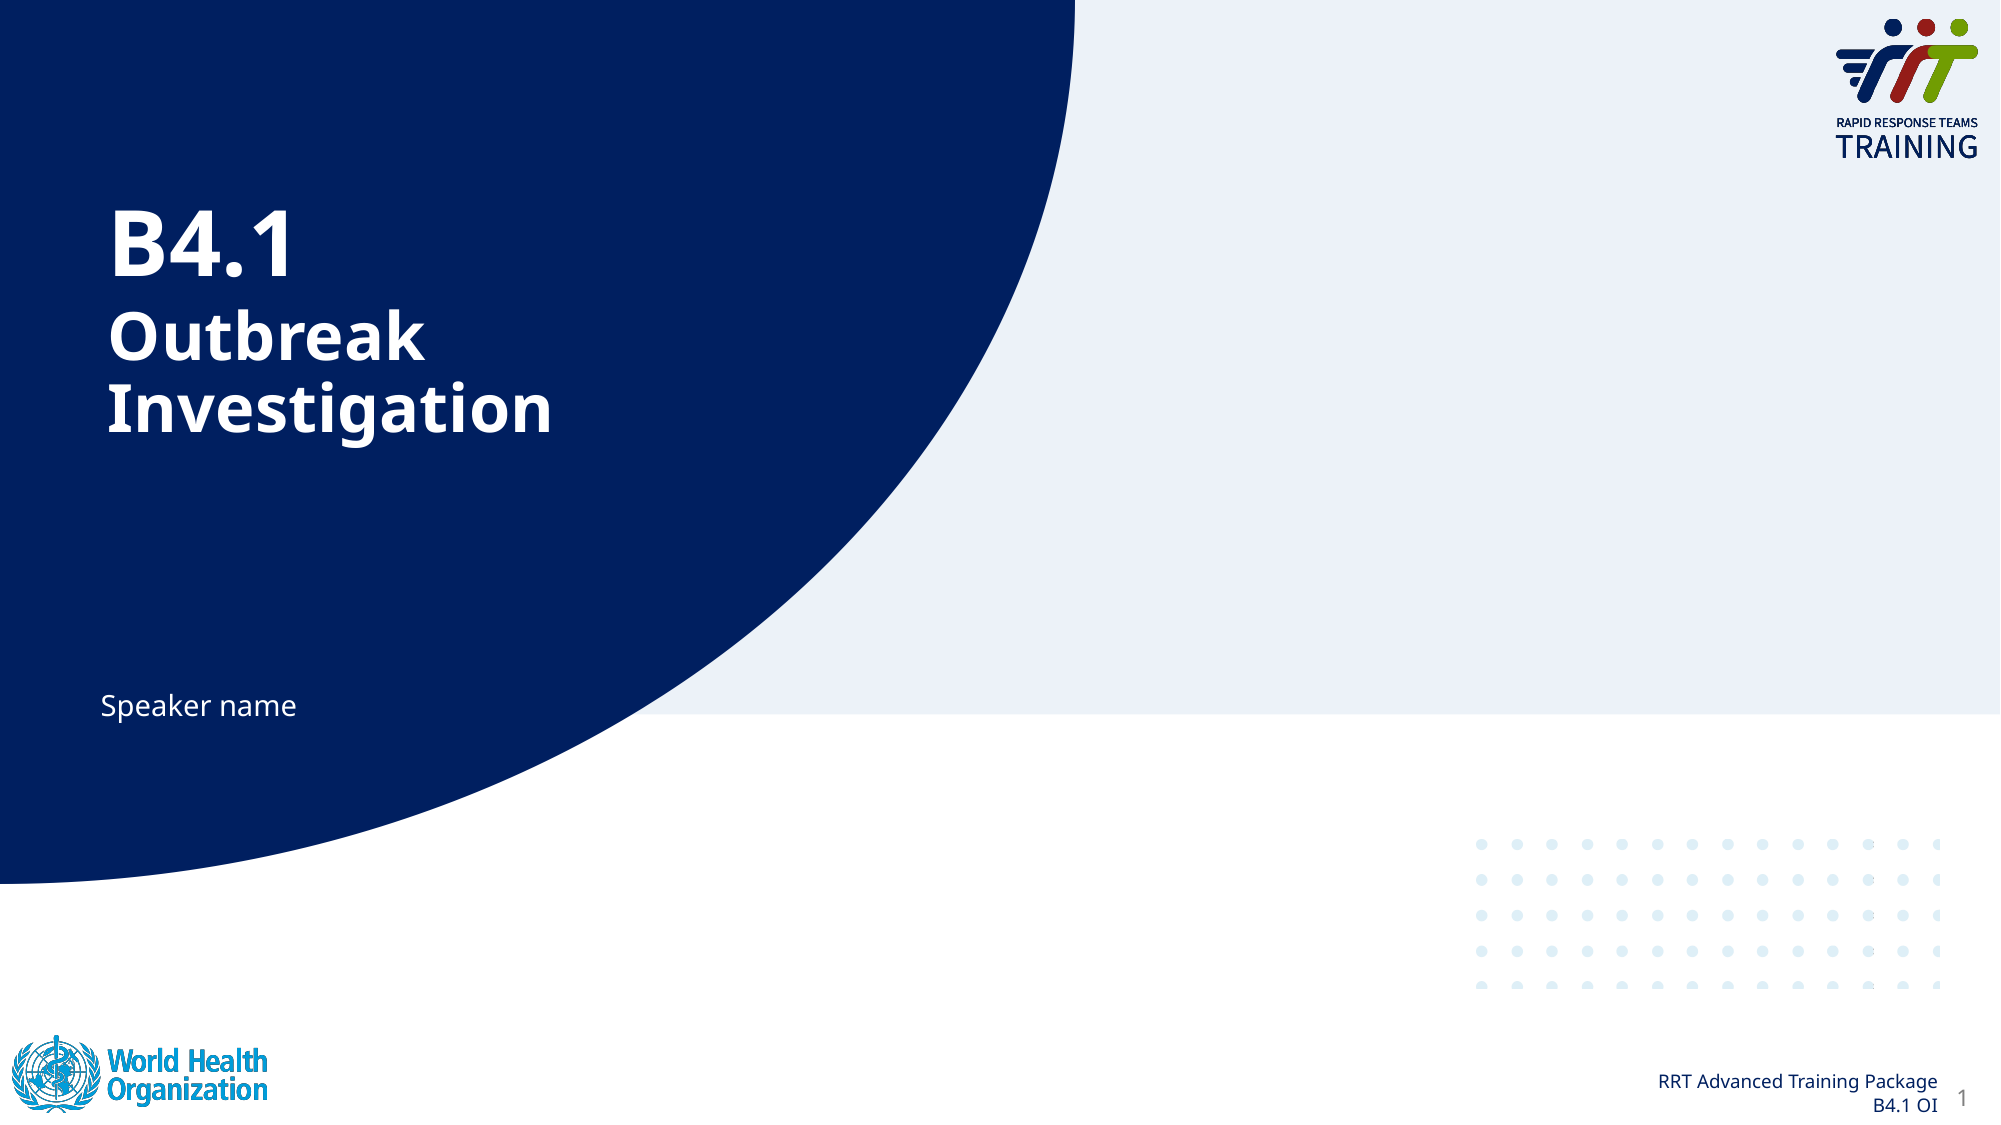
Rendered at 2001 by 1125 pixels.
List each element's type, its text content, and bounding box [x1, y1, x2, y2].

picture [1835, 19, 1978, 167]
picture [34, 1054, 43, 1078]
picture [46, 1056, 54, 1062]
picture [24, 1054, 36, 1087]
picture [1476, 839, 1940, 989]
text_box B4.1 [100, 177, 1094, 303]
picture [0, 0, 1075, 884]
picture [12, 1083, 48, 1113]
picture [30, 1083, 37, 1091]
picture [59, 1035, 267, 1113]
picture [12, 1035, 54, 1068]
picture [40, 1062, 47, 1070]
text_box Speaker name [93, 680, 476, 730]
title Outbreak Investigation [99, 176, 746, 574]
picture [50, 1108, 62, 1113]
picture [71, 1053, 90, 1091]
picture [22, 1062, 26, 1077]
picture [36, 1088, 78, 1105]
